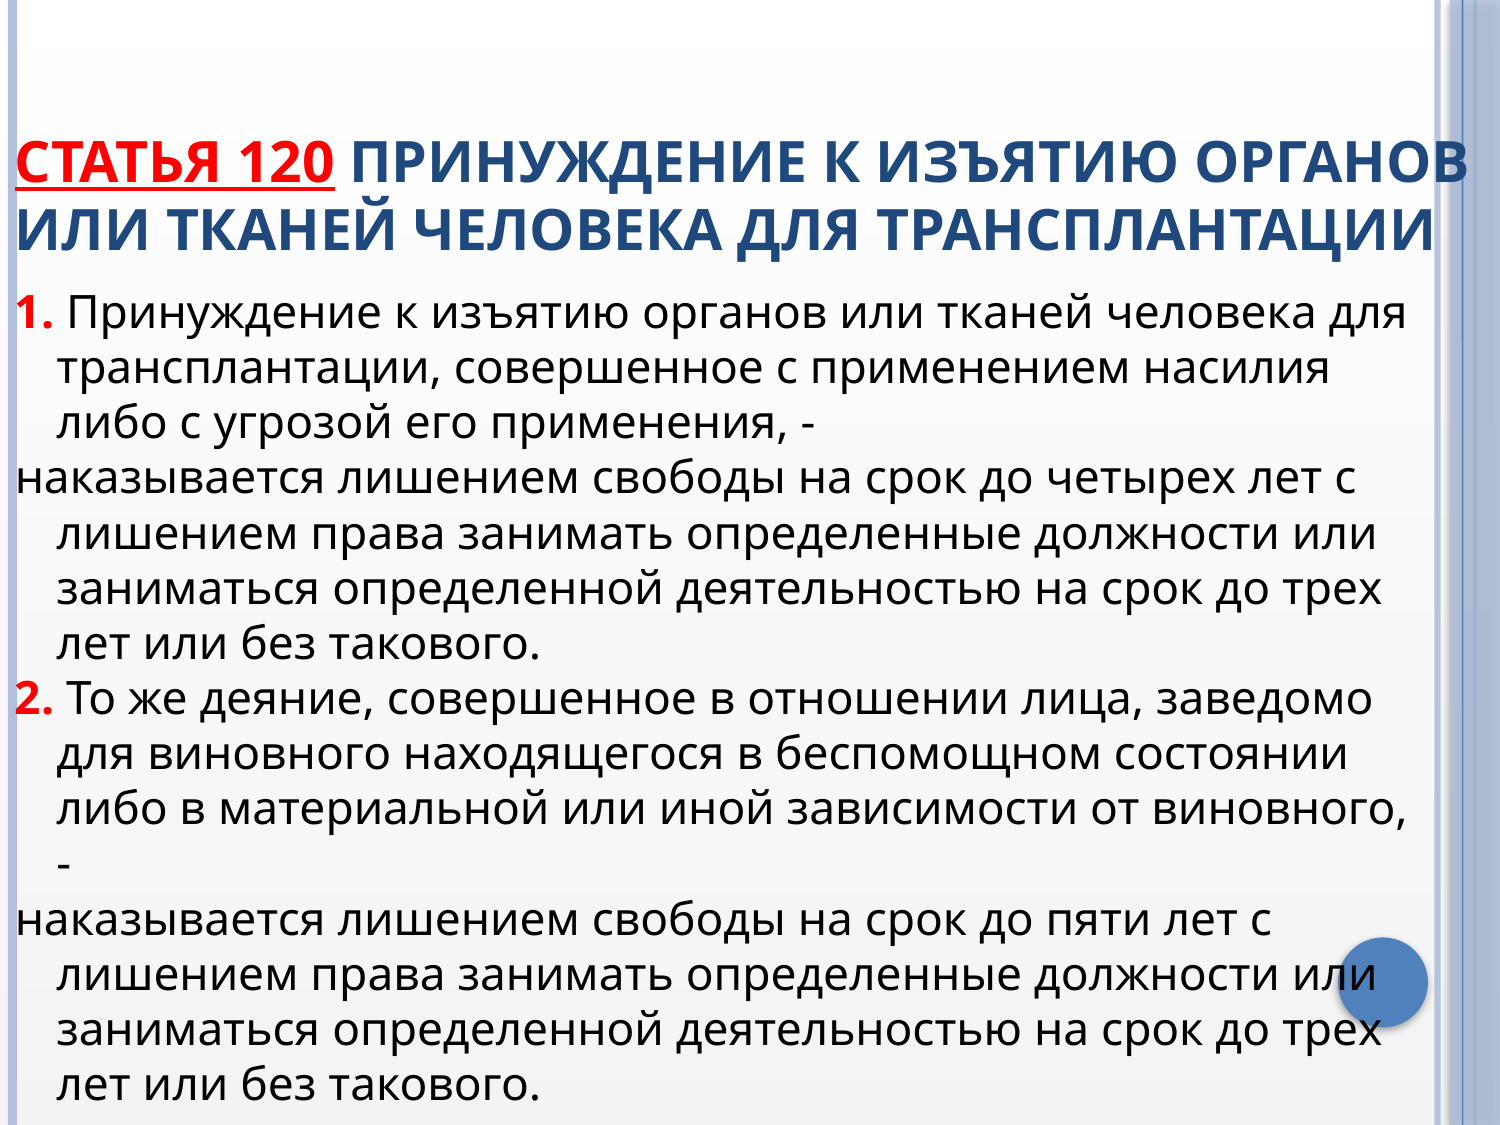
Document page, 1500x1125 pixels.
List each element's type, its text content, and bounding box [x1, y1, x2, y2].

list 1. Принуждение к изъятию органов или тканей человека для трансплантации, совершенное с применением насилия либо с угрозой его применения, - наказывается лишением свободы на срок до четырех лет с лишением права занимать определенные должности или заниматься определенной деятельностью на срок до трех лет или без такового. 2. То же деяние, совершенное в отношении лица, заведомо для виновного находящегося в беспомощном состоянии либо в материальной или иной зависимости от виновного, - наказывается лишением свободы на срок до пяти лет с лишением права занимать определенные должности или заниматься определенной деятельностью на срок до трех лет или без такового. [0, 219, 1436, 1125]
title Статья 120 Принуждение к изъятию органов или тканей человека для трансплантации [0, 0, 1500, 339]
